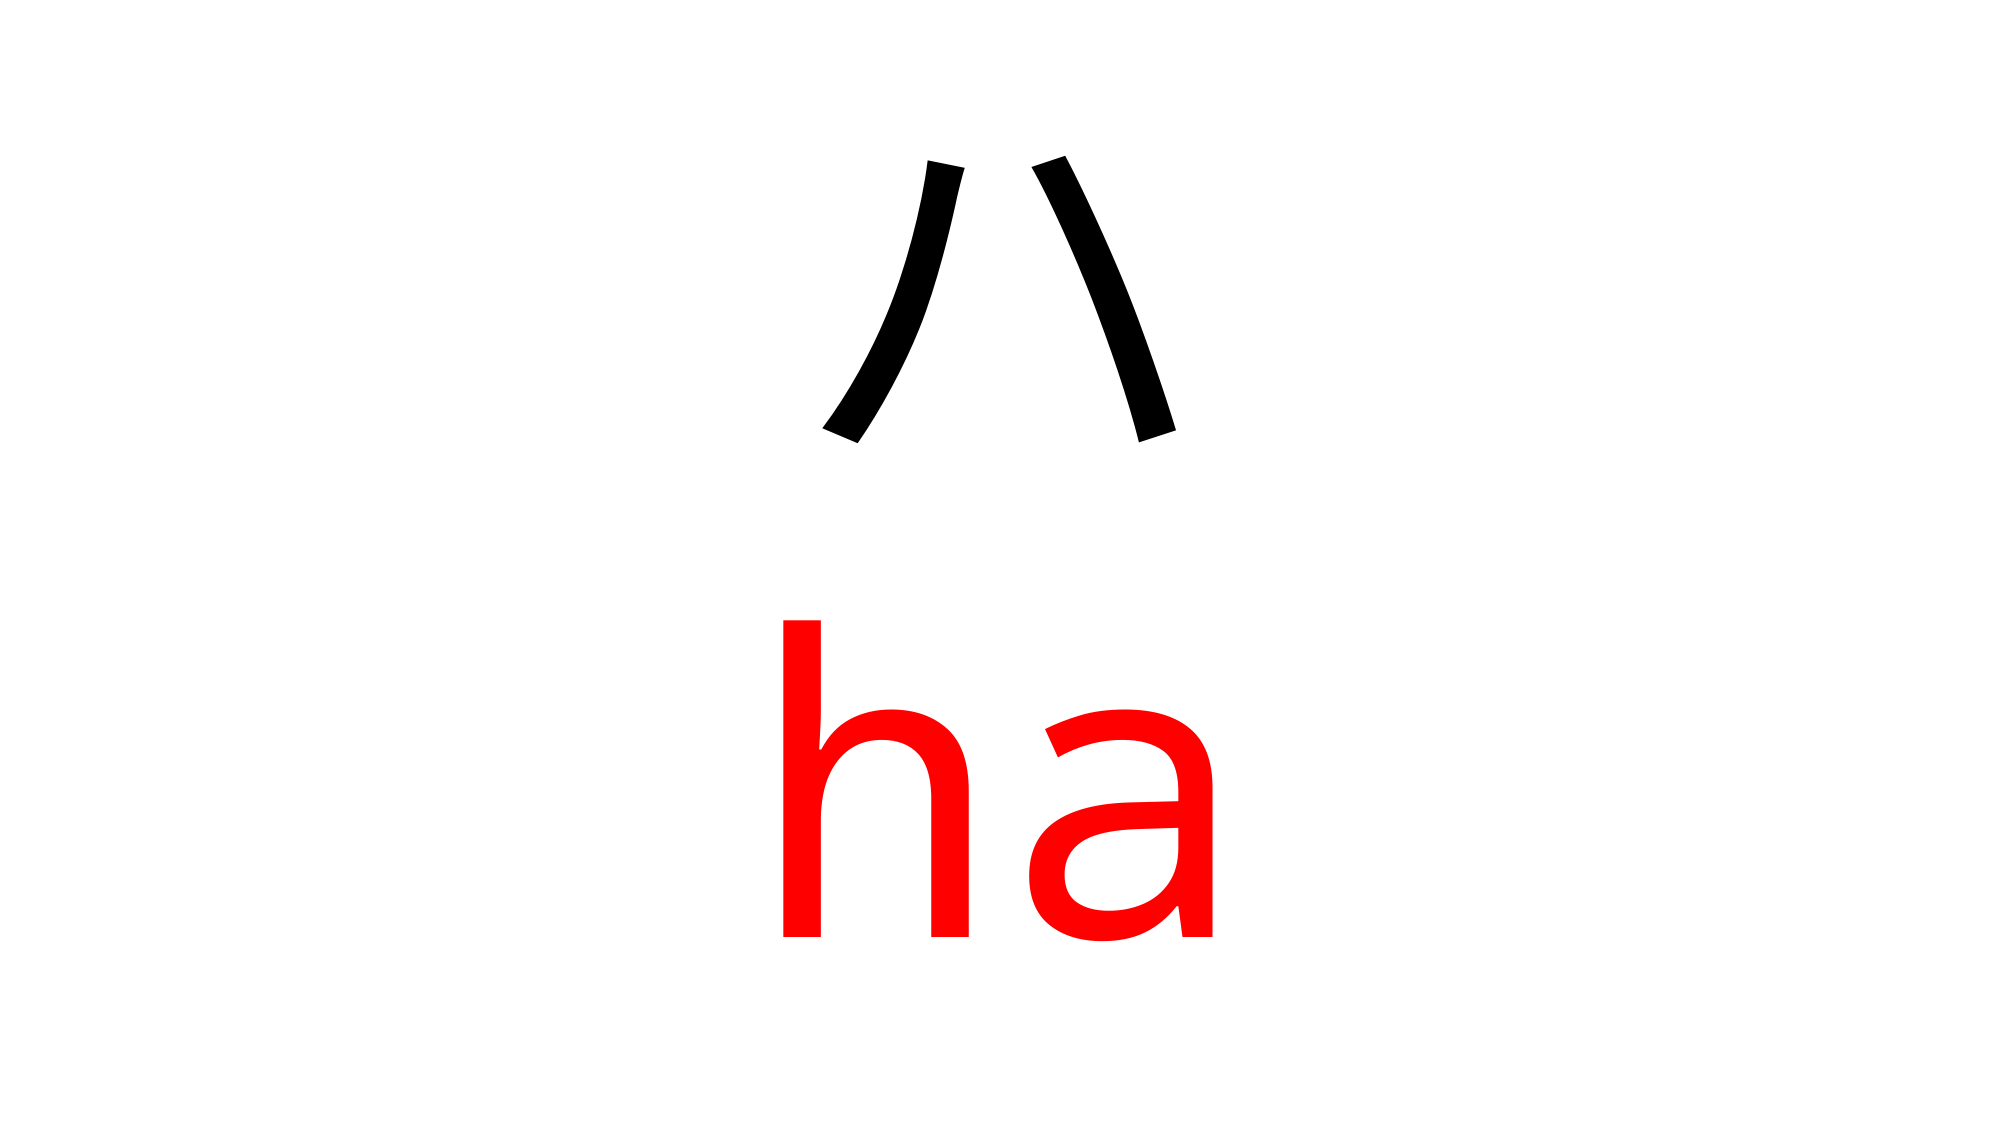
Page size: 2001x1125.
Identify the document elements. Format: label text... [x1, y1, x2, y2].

title ハ [249, 71, 1750, 545]
text_box ha [249, 562, 1750, 1036]
